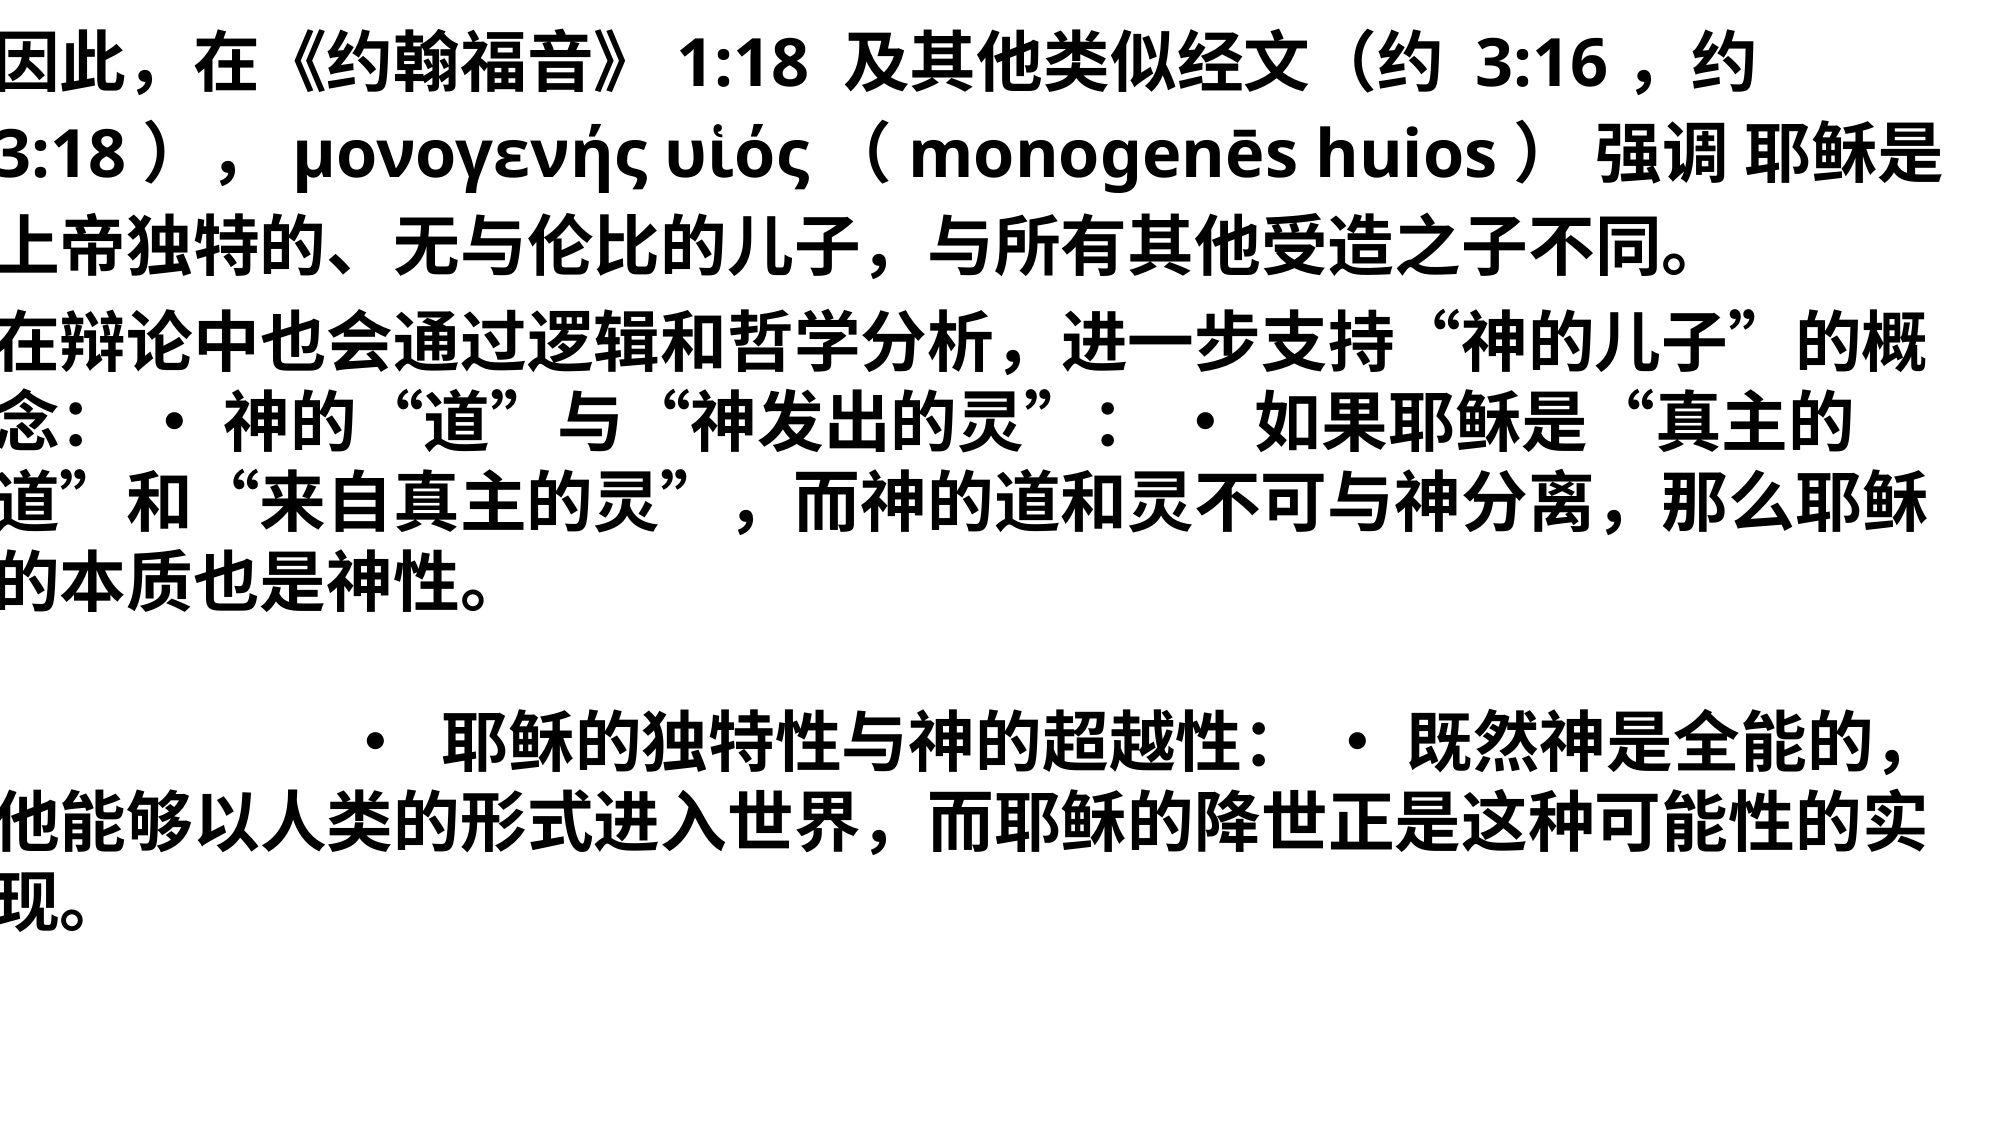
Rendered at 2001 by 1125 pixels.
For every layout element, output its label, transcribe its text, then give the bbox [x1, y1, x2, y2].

text_box 因此，在《约翰福音》1:18 及其他类似经文（约 3:16，约 3:18），μονογενής υἱός（monogenēs huios） 强调 耶稣是上帝独特的、无与伦比的儿子，与所有其他受造之子不同。 在辩论中也会通过逻辑和哲学分析，进一步支持“神的儿子”的概念： • 神的“道”与“神发出的灵”： • 如果耶稣是“真主的道”和“来自真主的灵”，而神的道和灵不可与神分离，那么耶稣的本质也是神性。 • 耶稣的独特性与神的超越性： • 既然神是全能的，他能够以人类的形式进入世界，而耶稣的降世正是这种可能性的实现。 [0, 0, 1985, 947]
